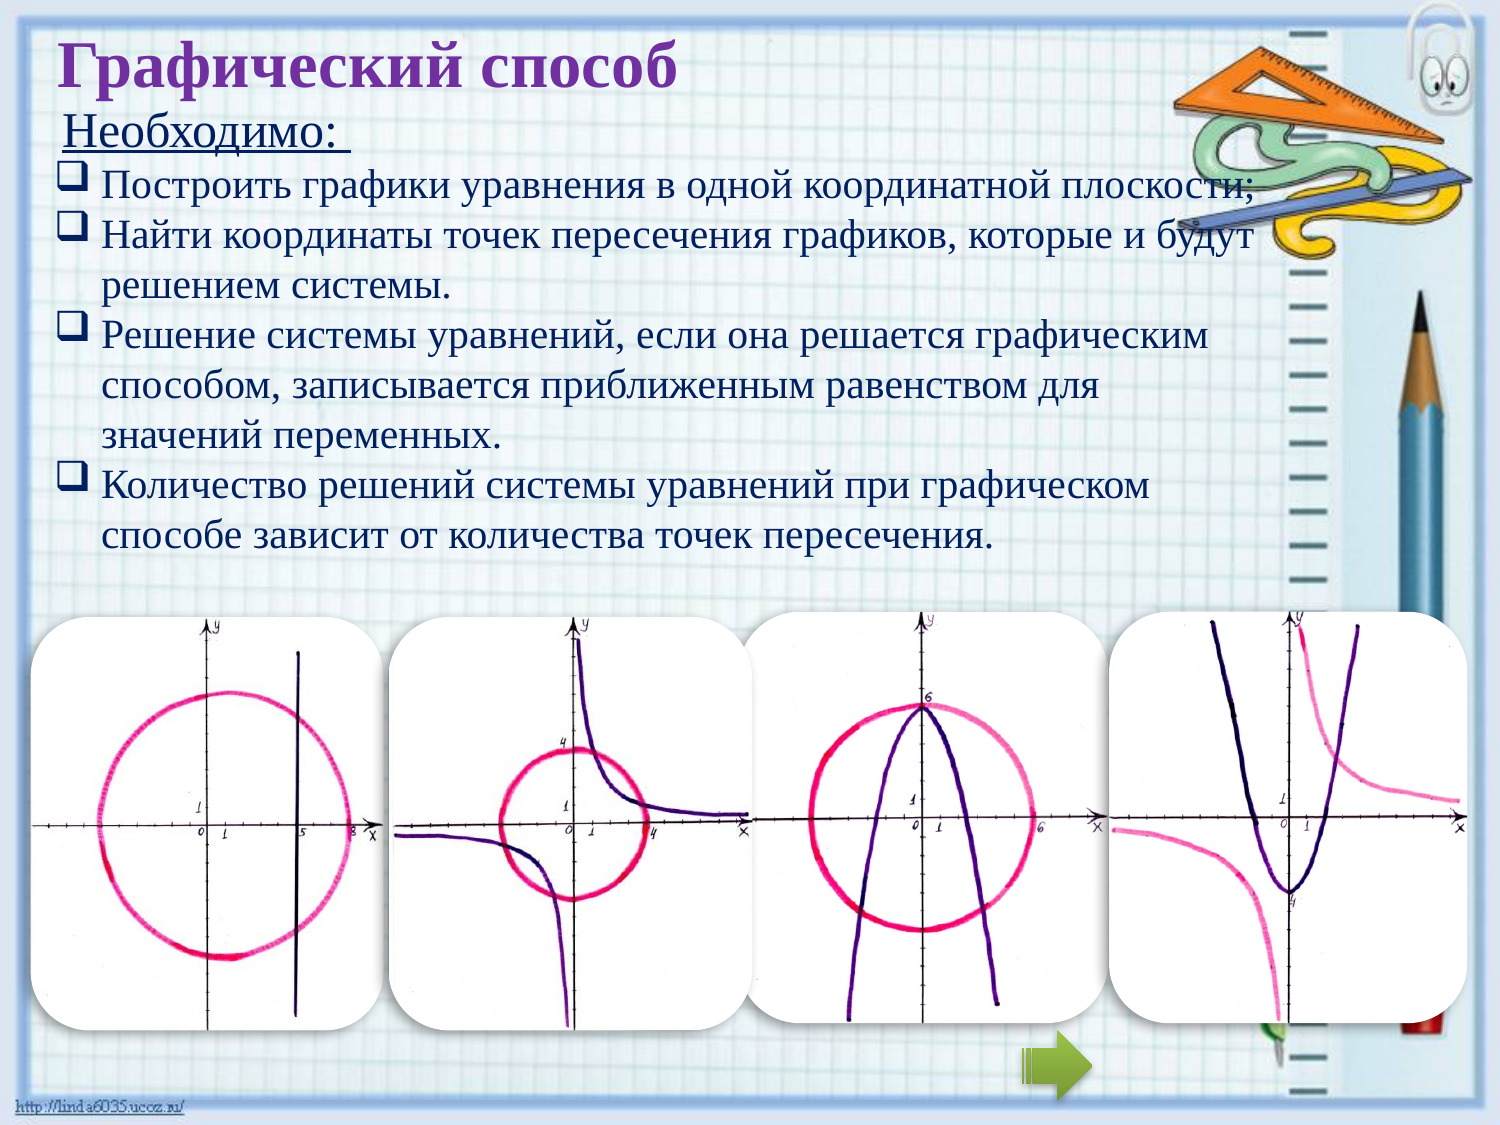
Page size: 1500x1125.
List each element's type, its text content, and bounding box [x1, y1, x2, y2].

text_box Необходимо: [47, 89, 367, 165]
picture [0, 0, 1500, 1125]
text_box Графический способ [42, 13, 695, 109]
text_box Построить графики уравнения в одной координатной плоскости; Найти координаты точек пересечения графиков, которые и будут решением системы. Решение системы уравнений, если она решается графическим способом, записывается приближенным равенством для значений переменных. Количество решений системы уравнений при графическом способе зависит от количества точек пересечения. [39, 148, 1280, 564]
text_box [1032, 1032, 1093, 1102]
text_box [1026, 1048, 1031, 1084]
